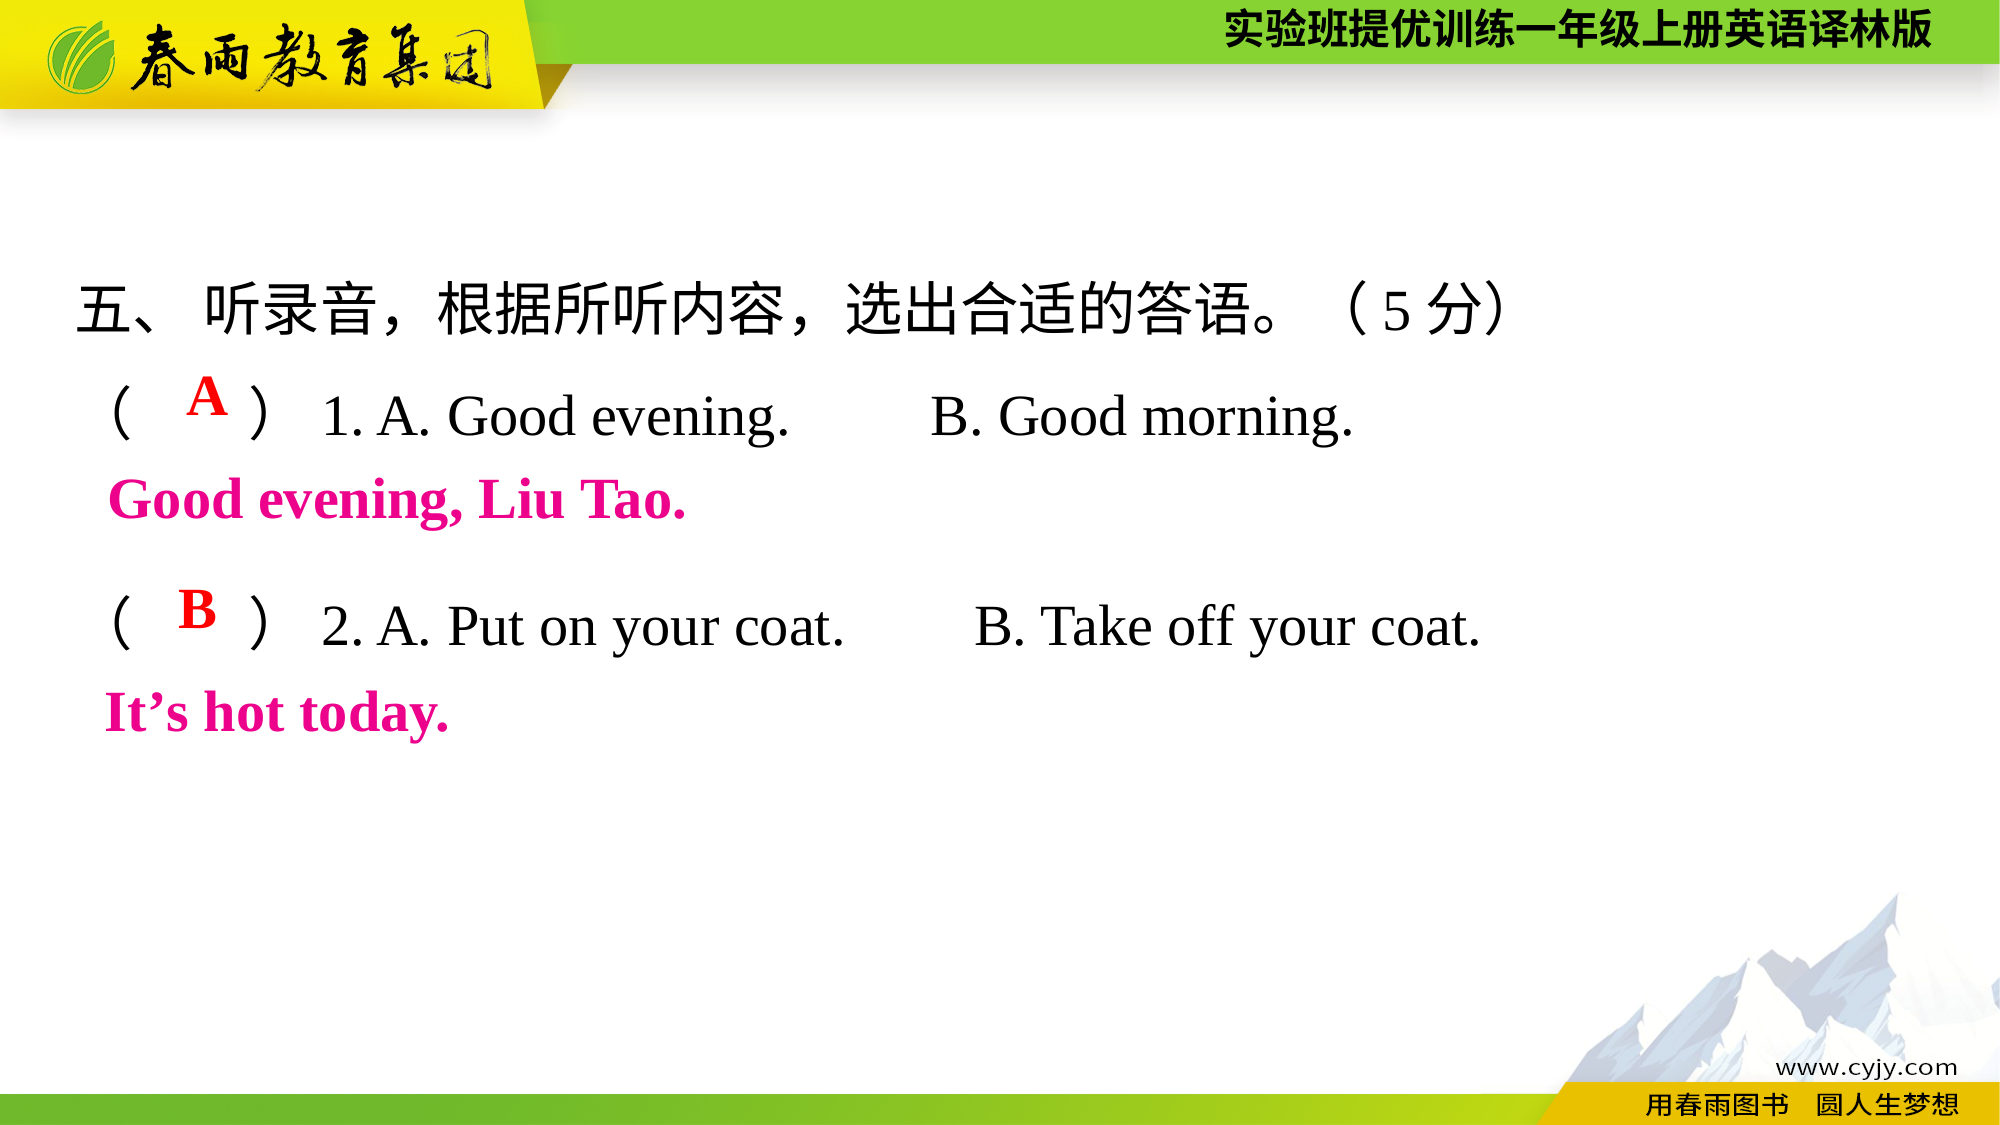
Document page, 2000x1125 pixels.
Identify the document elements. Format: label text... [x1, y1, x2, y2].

picture [0, 0, 2000, 1125]
text_box B [163, 562, 232, 648]
list 五、 听录音，根据所听内容，选出合适的答语。（5分） （ ）1. A. Good evening. B. Good morning. （ ）2. A. Put on your coat. B. Take off your coat. [59, 229, 1944, 669]
text_box Good evening, Liu Tao. [92, 453, 703, 538]
text_box A [171, 349, 244, 435]
text_box It’s hot today. [90, 666, 466, 751]
